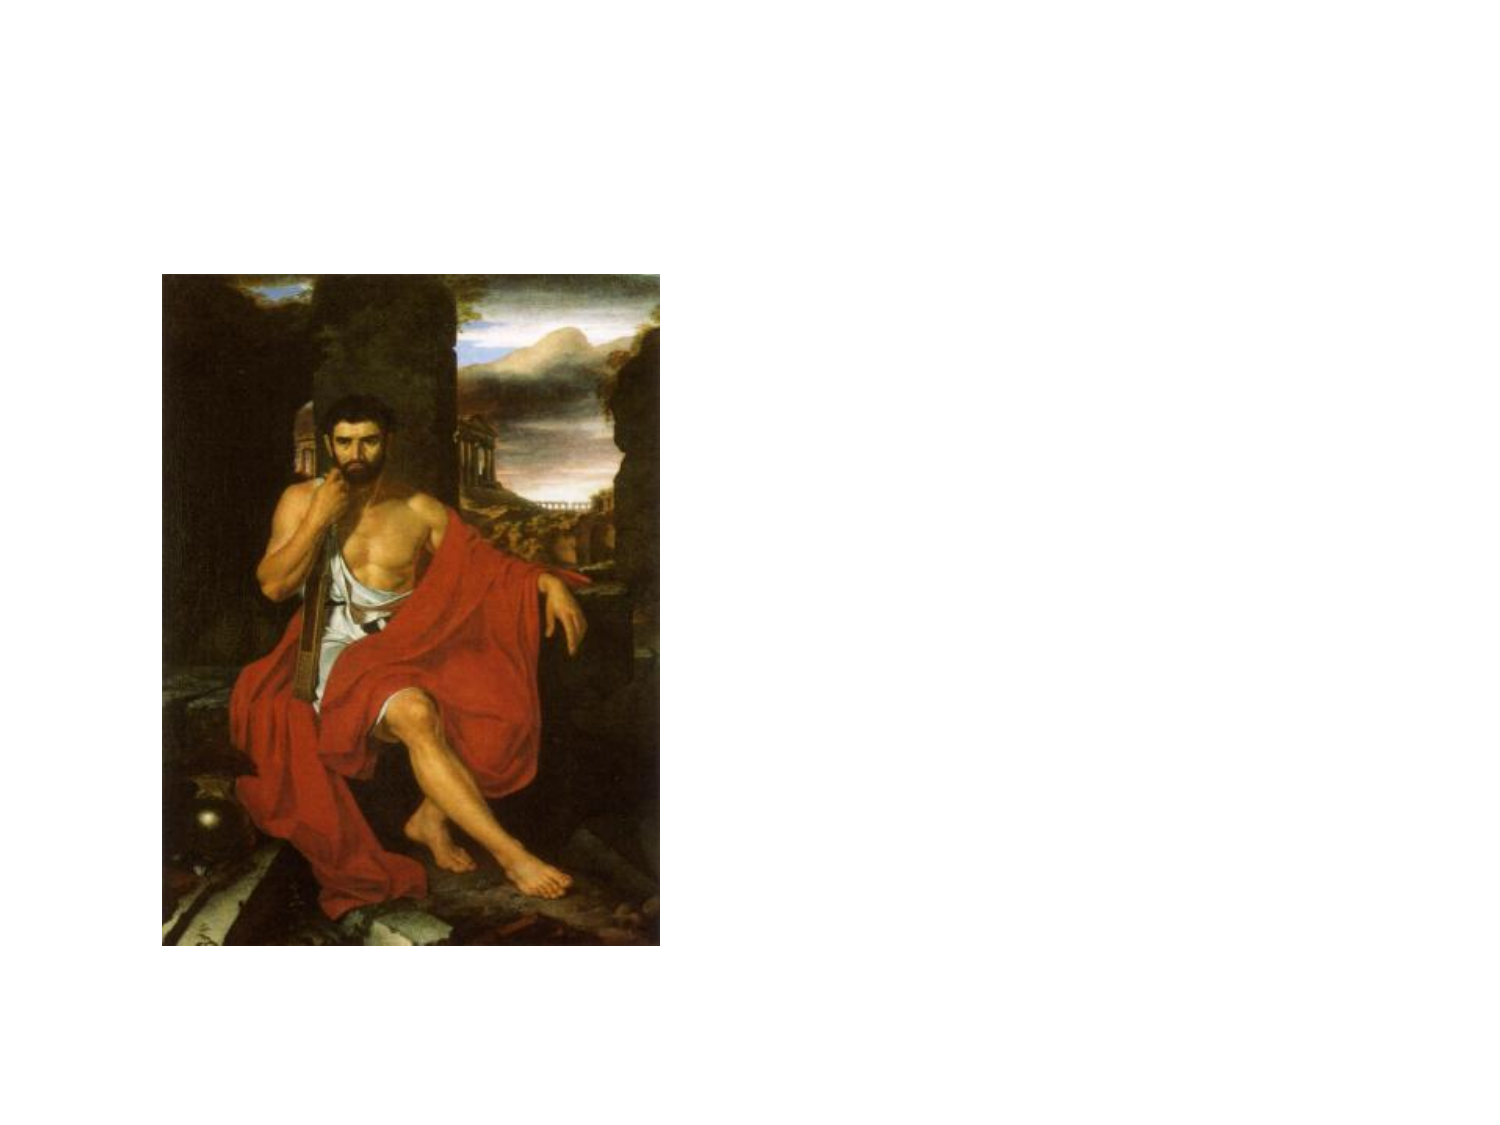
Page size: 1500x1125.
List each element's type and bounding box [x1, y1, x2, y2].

picture [162, 274, 660, 946]
